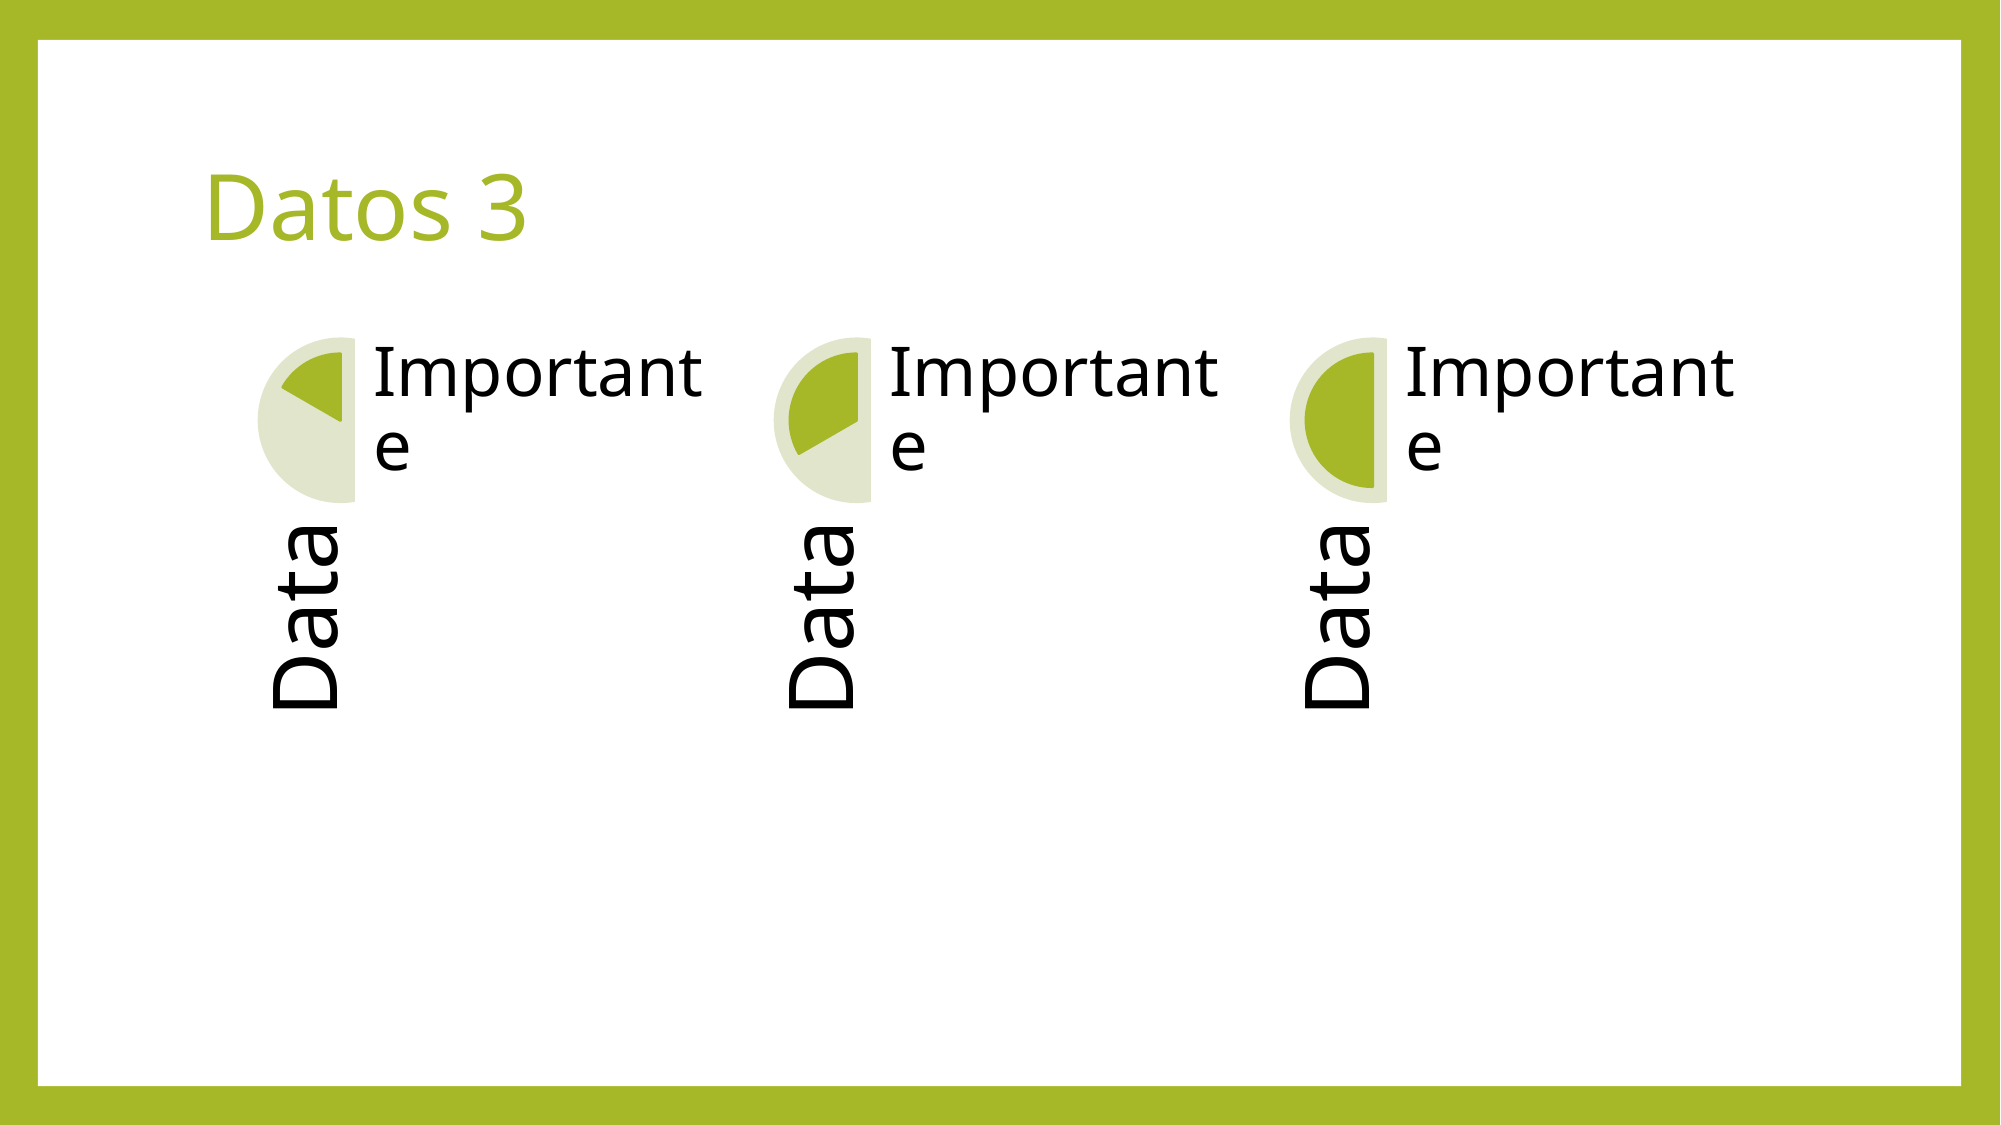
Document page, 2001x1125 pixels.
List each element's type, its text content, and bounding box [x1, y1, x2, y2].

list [187, 337, 1808, 1001]
title Datos 3 [187, 99, 1808, 323]
